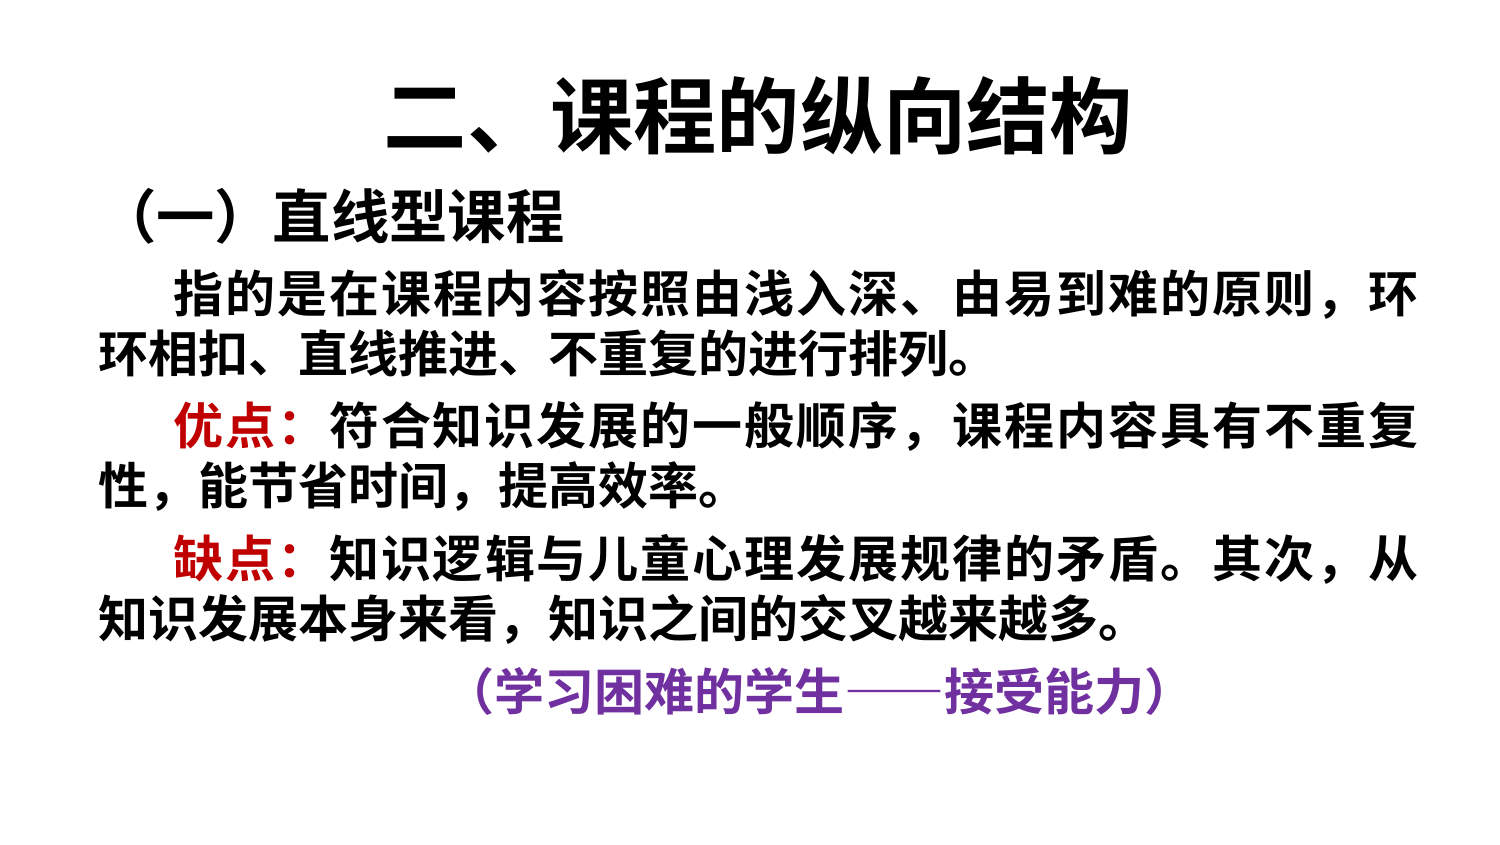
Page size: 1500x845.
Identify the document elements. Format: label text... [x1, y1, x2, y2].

list （一）直线型课程 指的是在课程内容按照由浅入深、由易到难的原则，环环相扣、直线推进、不重复的进行排列。 优点：符合知识发展的一般顺序，课程内容具有不重复性，能节省时间，提高效率。 缺点：知识逻辑与儿童心理发展规律的矛盾。其次，从知识发展本身来看，知识之间的交叉越来越多。 （学习困难的学生——接受能力） [83, 172, 1434, 759]
title 二、课程的纵向结构 [83, 43, 1434, 172]
